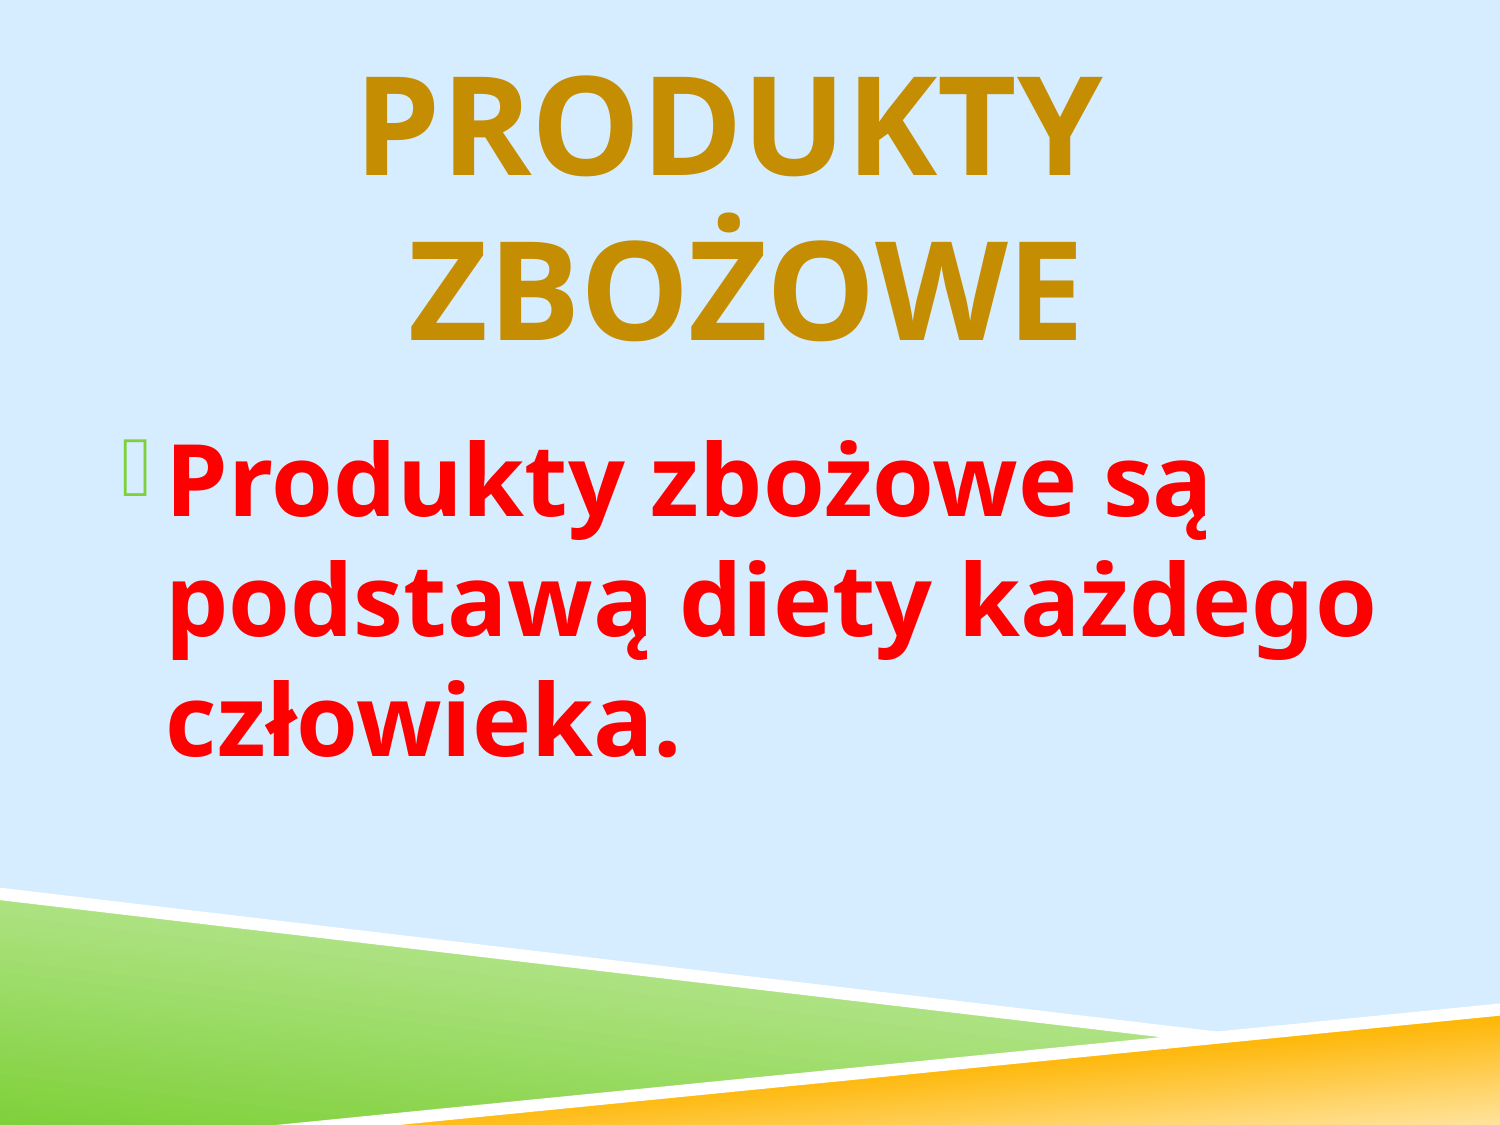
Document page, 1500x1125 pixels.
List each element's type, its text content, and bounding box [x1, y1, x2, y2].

text_box Produkty zbożowe [17, 30, 1477, 376]
list Produkty zbożowe są podstawą diety każdego człowieka. [109, 408, 1385, 1022]
